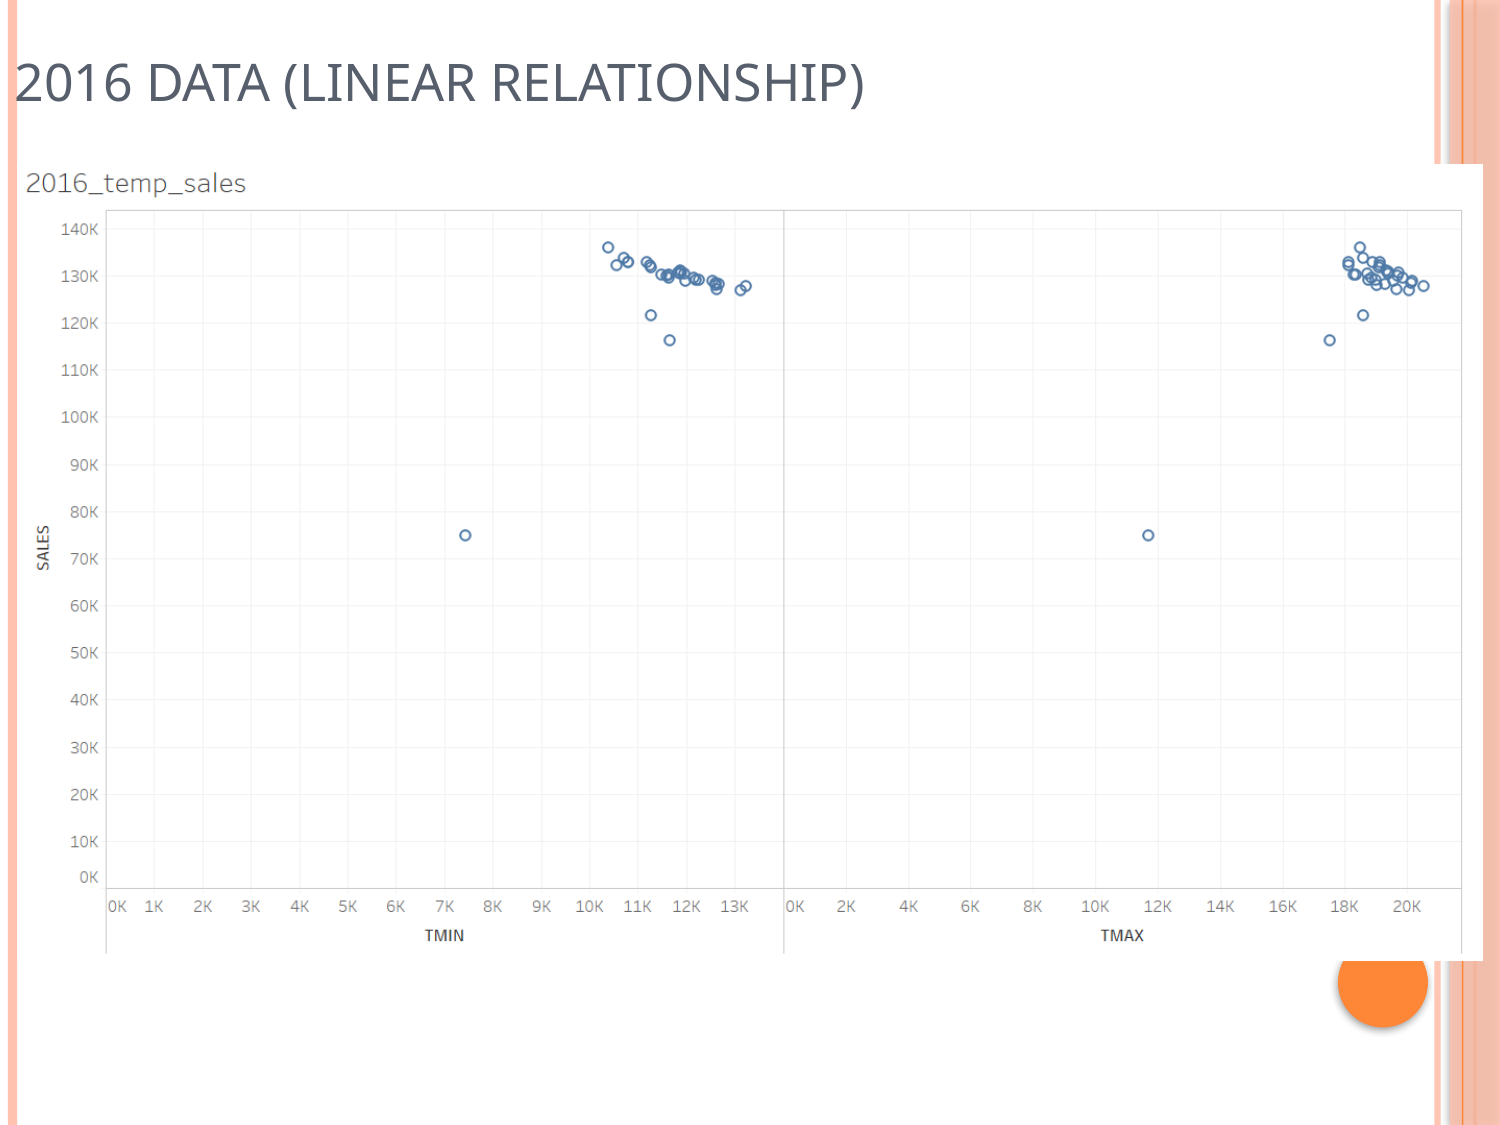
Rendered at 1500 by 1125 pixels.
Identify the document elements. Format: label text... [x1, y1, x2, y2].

title 2016 data (linear relationship) [0, 0, 1050, 119]
picture [17, 163, 1483, 961]
